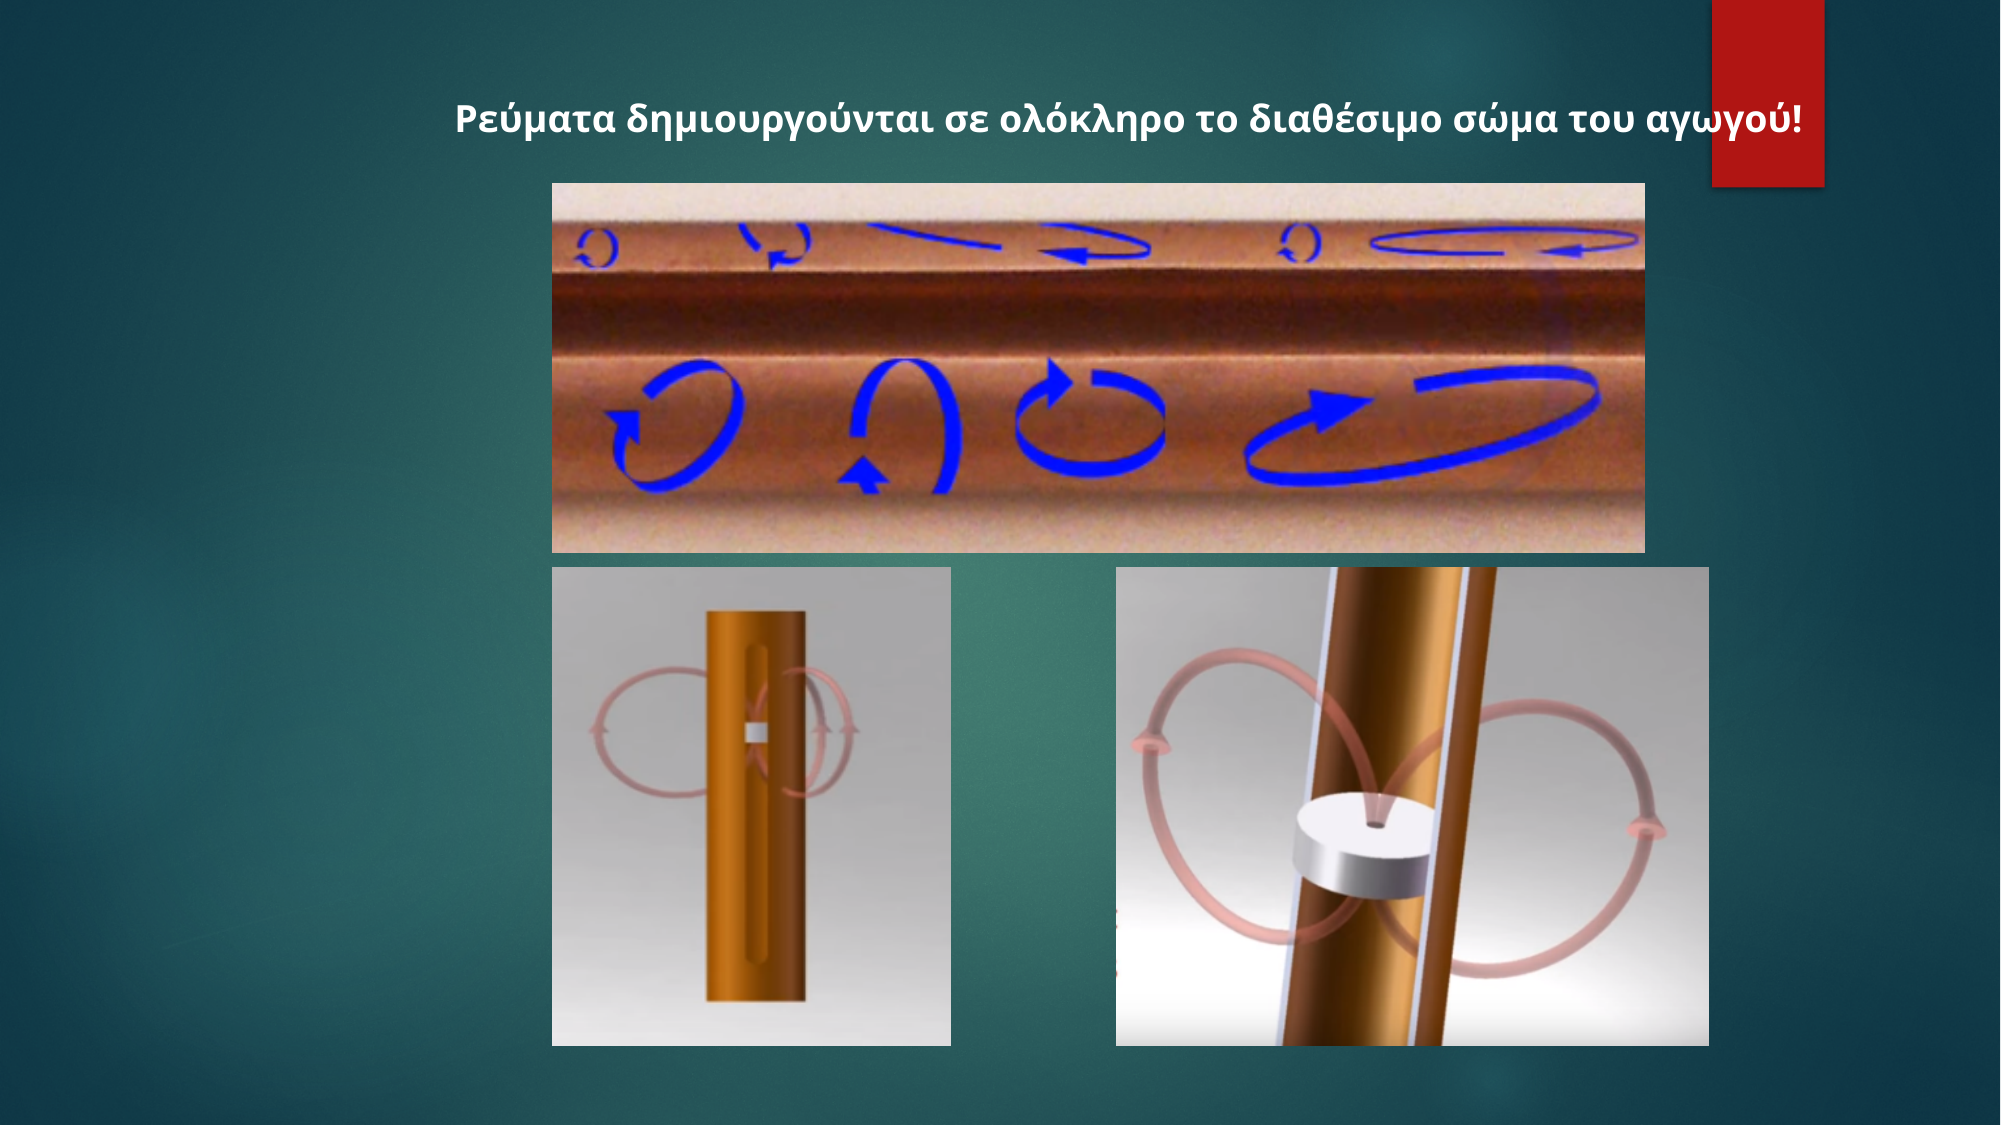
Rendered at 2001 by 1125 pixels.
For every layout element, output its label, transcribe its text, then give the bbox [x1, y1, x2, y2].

picture [0, 183, 1645, 1125]
text_box Ρεύματα δημιουργούνται σε ολόκληρο το διαθέσιμο σώμα του αγωγού! [312, 0, 1956, 252]
picture [1116, 567, 1709, 1125]
